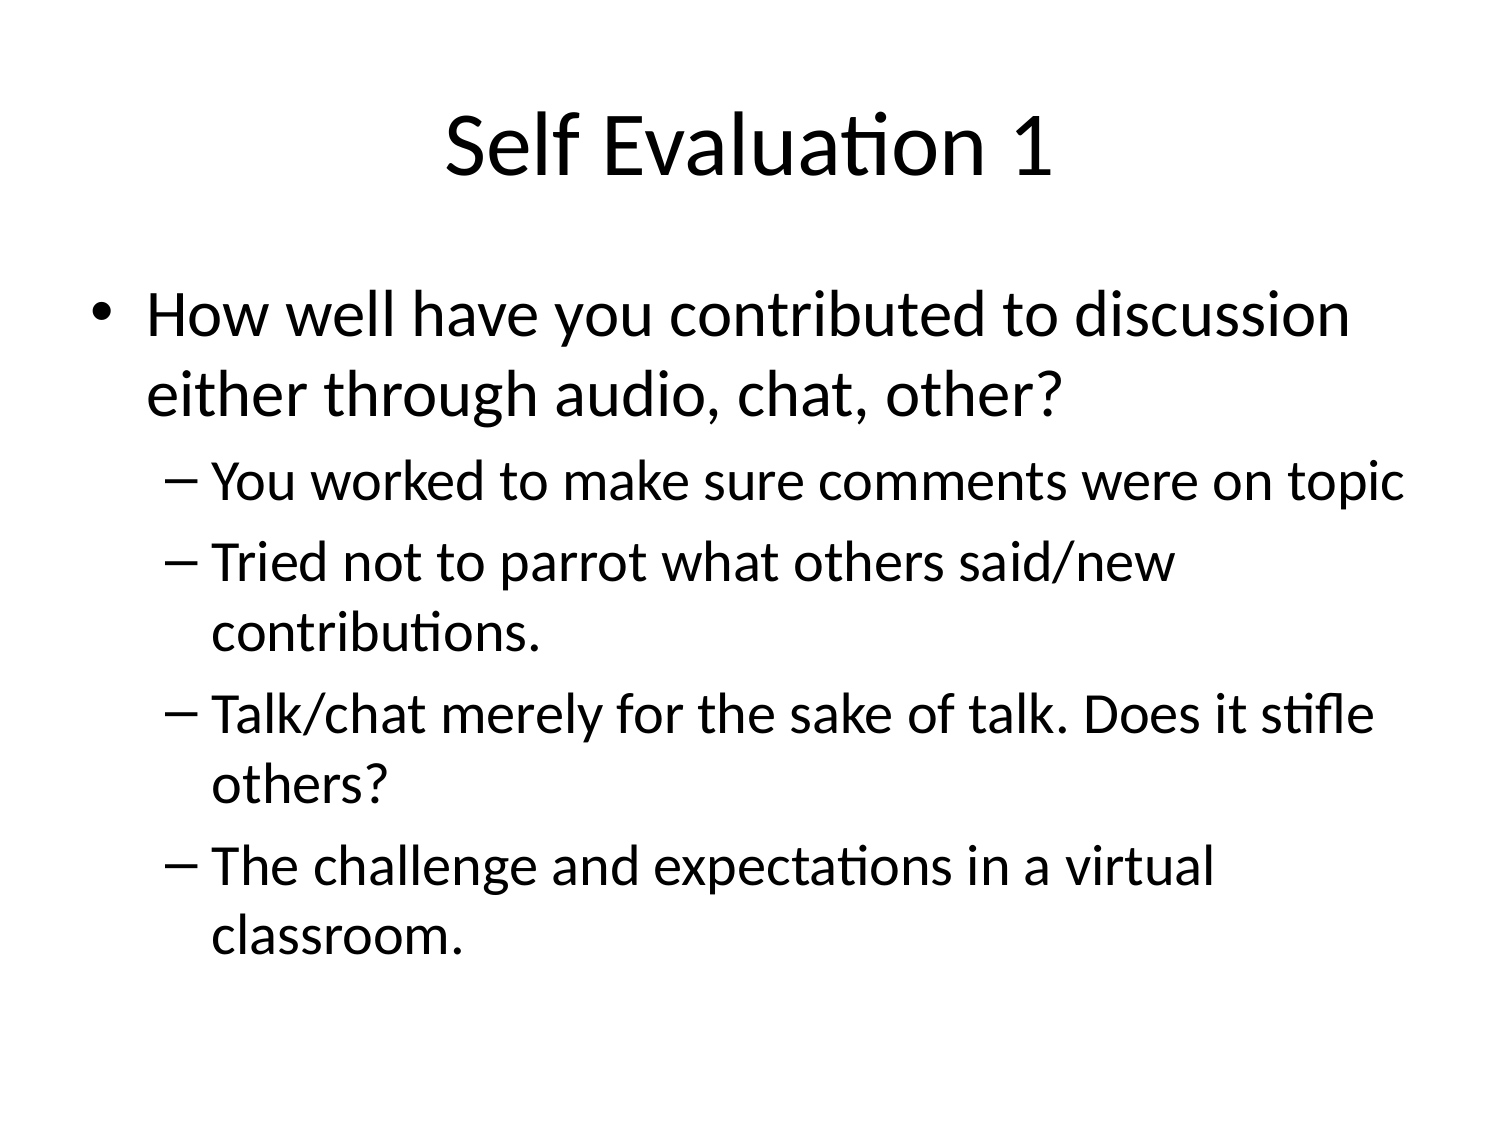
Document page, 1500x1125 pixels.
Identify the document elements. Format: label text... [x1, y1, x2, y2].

list How well have you contributed to discussion either through audio, chat, other? You worked to make sure comments were on topic Tried not to parrot what others said/new contributions. Talk/chat merely for the sake of talk. Does it stifle others? The challenge and expectations in a virtual classroom. [75, 262, 1425, 1005]
title Self Evaluation 1 [75, 45, 1425, 233]
